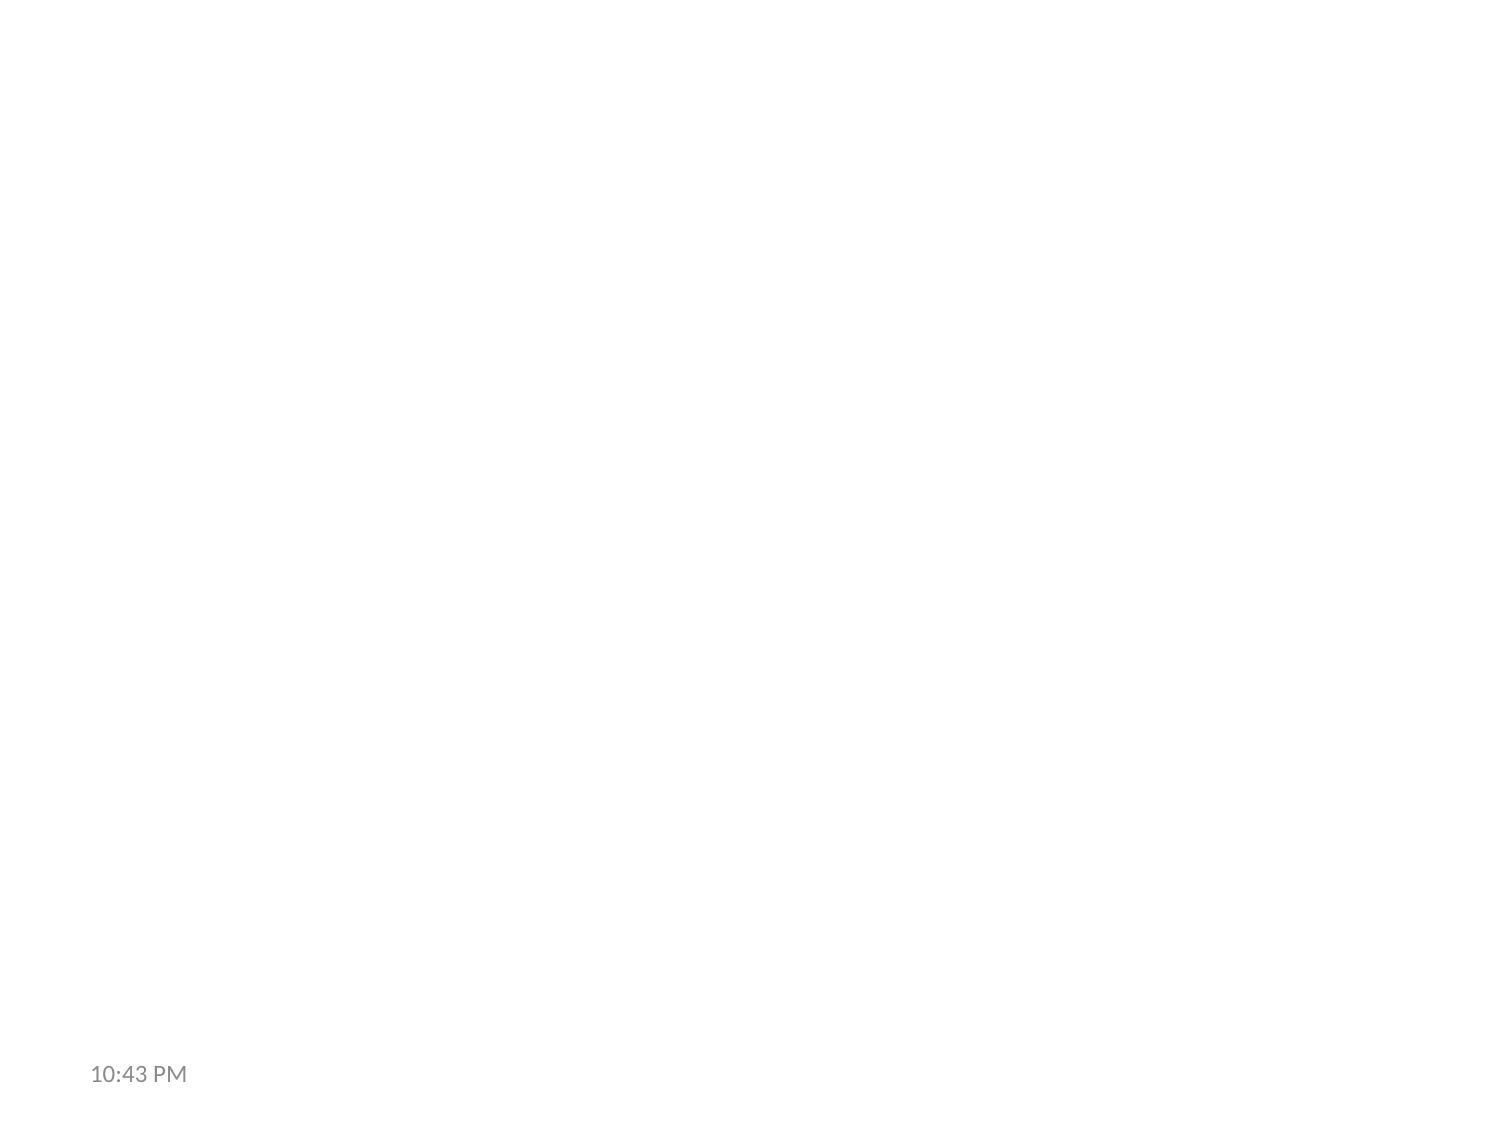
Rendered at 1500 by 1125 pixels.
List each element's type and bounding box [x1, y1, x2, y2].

slide_number [75, 1042, 425, 1103]
